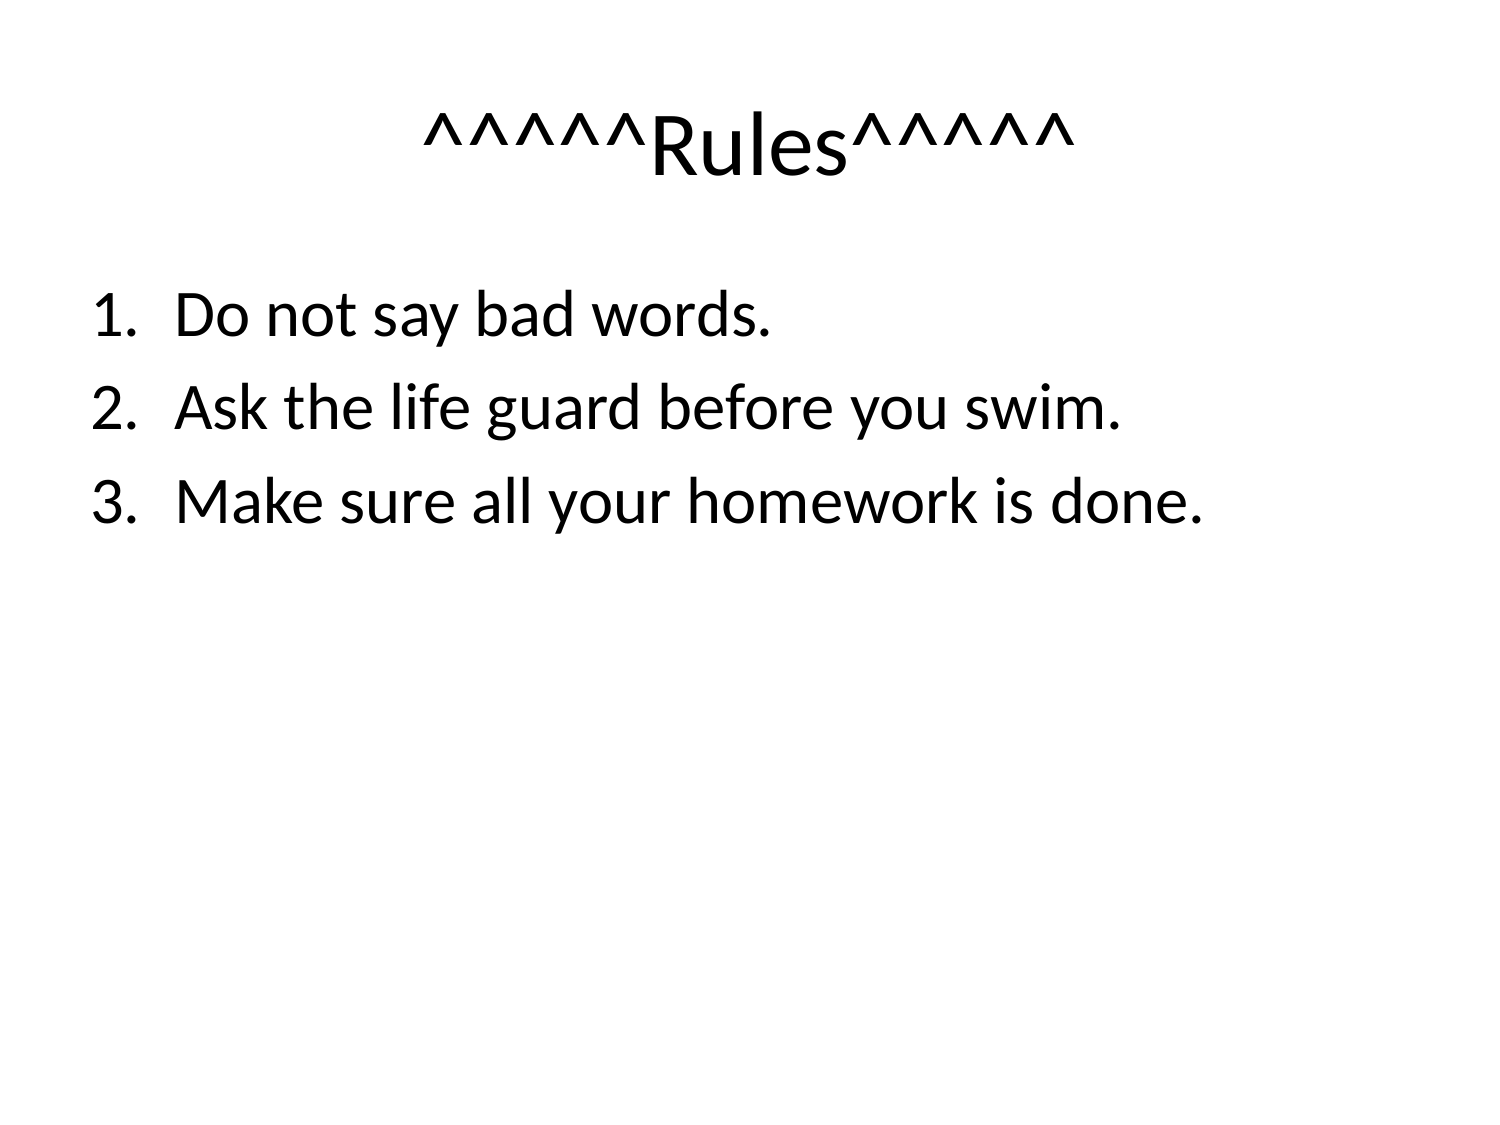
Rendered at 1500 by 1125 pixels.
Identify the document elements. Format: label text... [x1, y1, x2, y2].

title ^^^^^Rules^^^^^ [74, 44, 1426, 233]
list Do not say bad words. Ask the life guard before you swim. Make sure all your homework is done. [74, 262, 1426, 1006]
